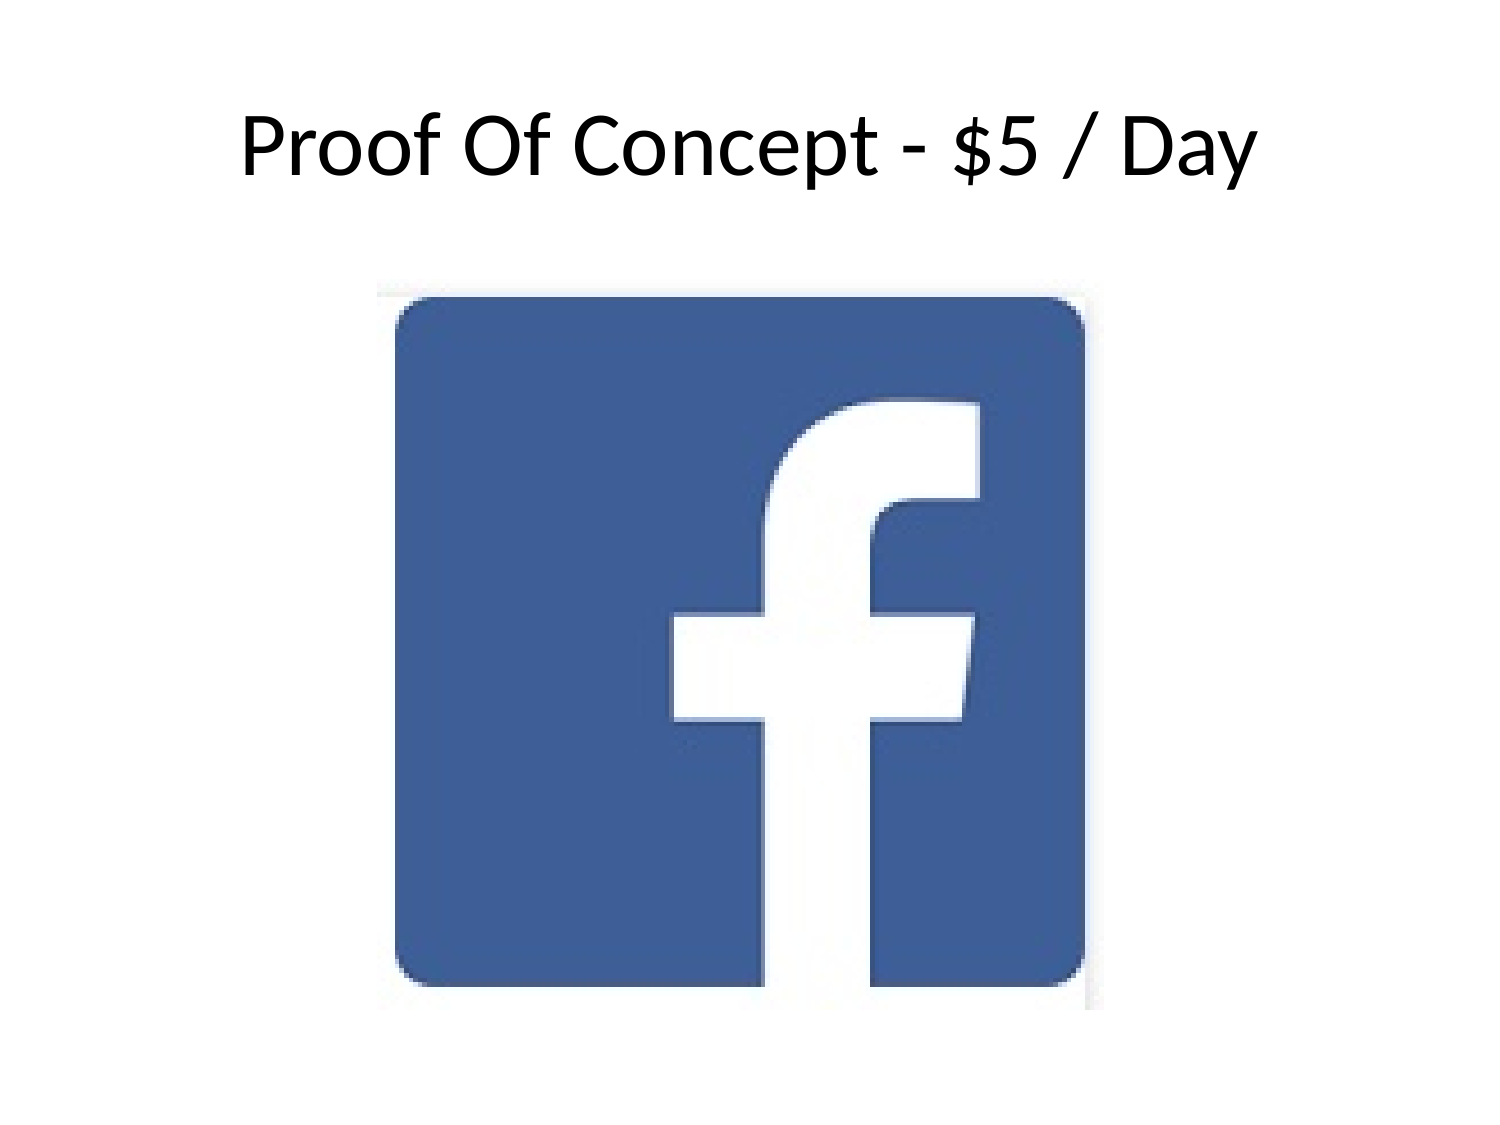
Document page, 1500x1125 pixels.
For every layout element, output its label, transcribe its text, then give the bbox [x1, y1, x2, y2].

title Proof Of Concept - $5 / Day [75, 45, 1425, 233]
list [377, 278, 1104, 1010]
